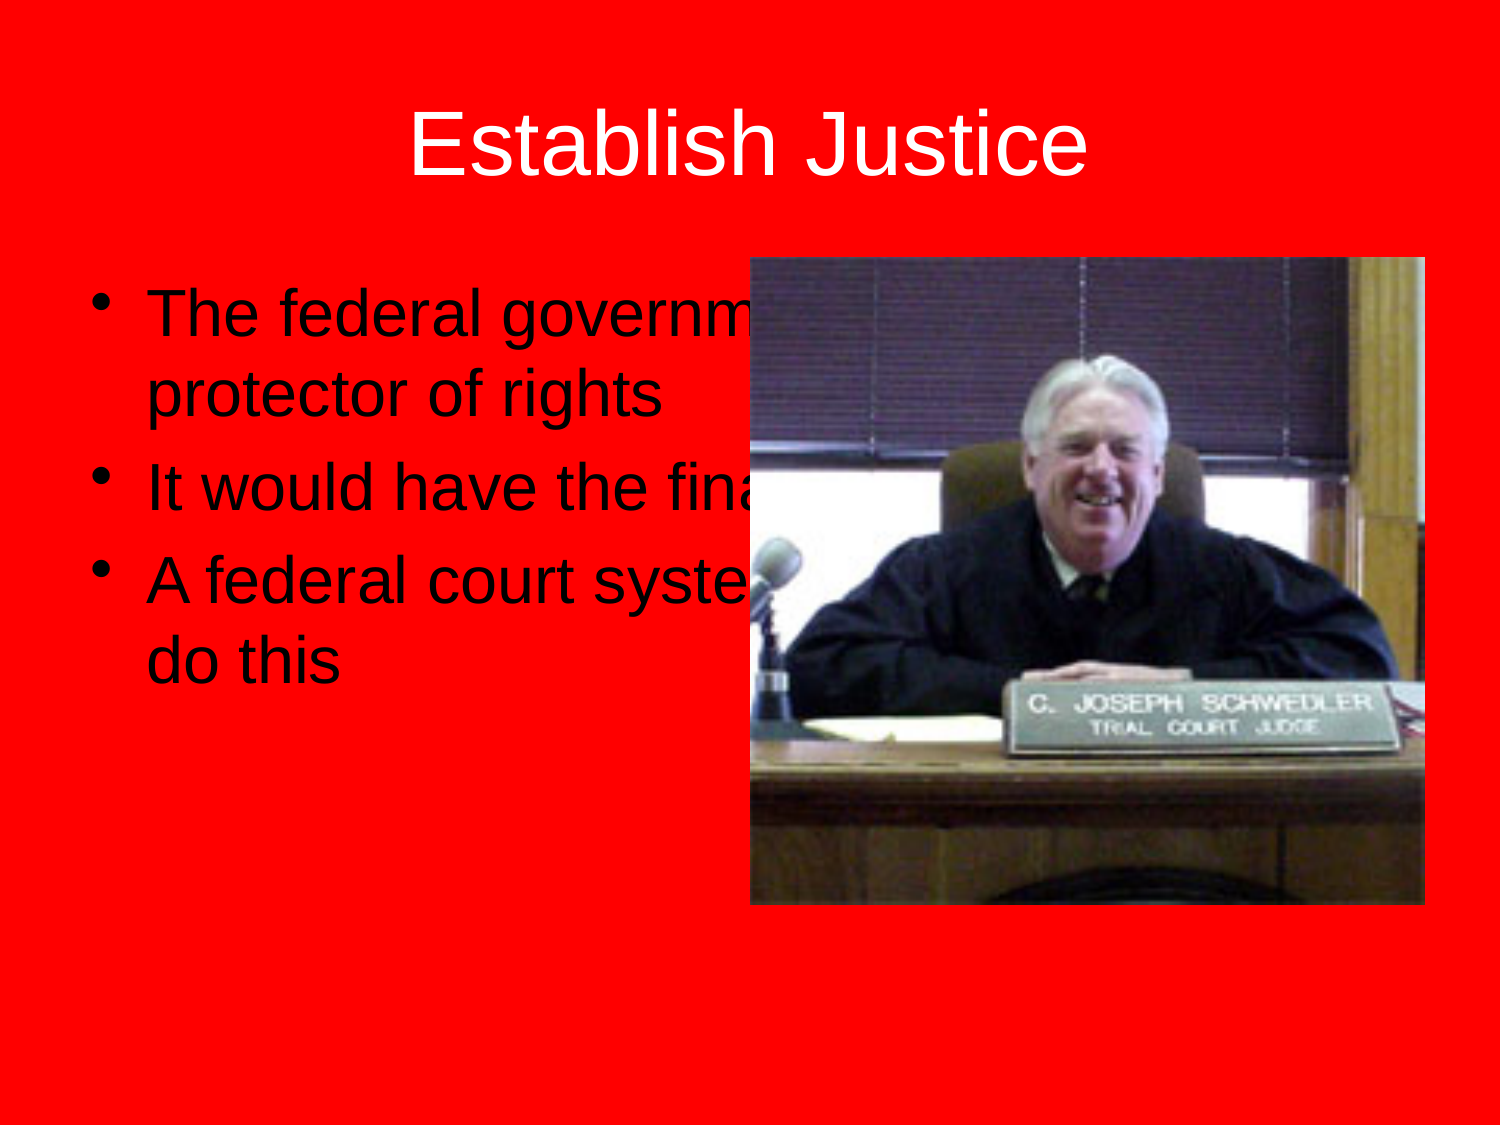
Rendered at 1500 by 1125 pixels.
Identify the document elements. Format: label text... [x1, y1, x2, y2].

title Establish Justice [75, 45, 1425, 233]
list The federal government would be the protector of rights It would have the final say in legal matters A federal court system would be created to do this [75, 262, 1425, 1005]
picture [749, 256, 1426, 905]
